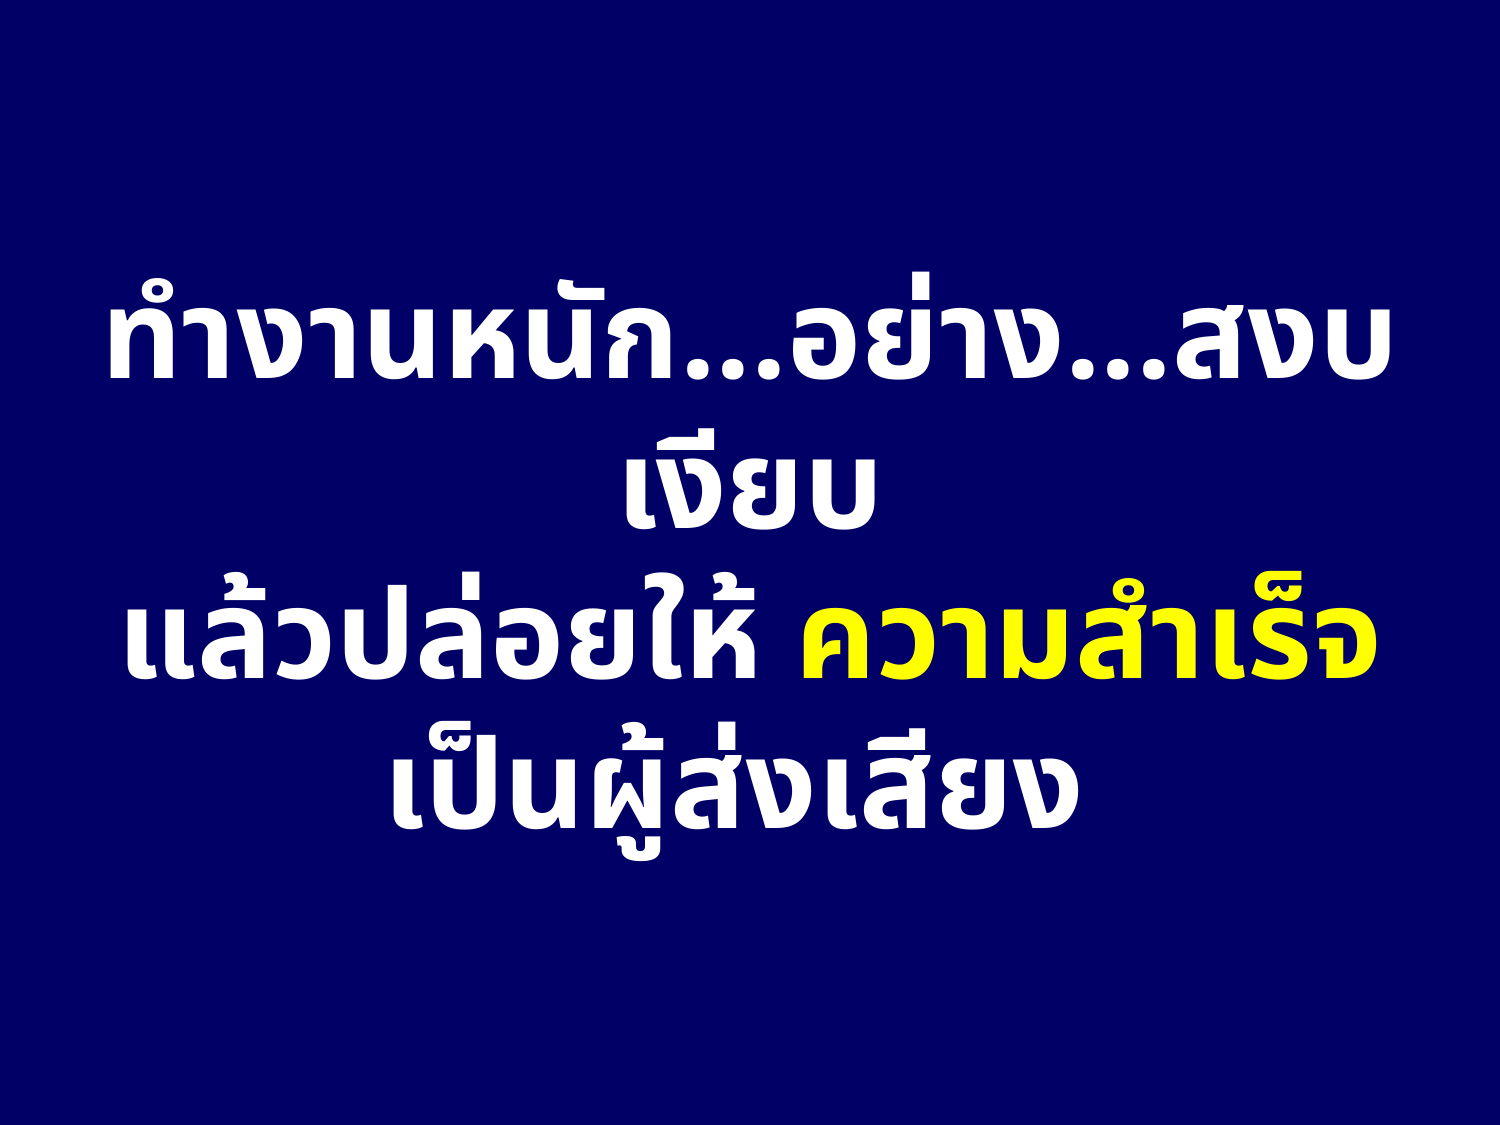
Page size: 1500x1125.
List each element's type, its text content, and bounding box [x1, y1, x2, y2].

text_box ทำงานหนัก...อย่าง...สงบเงียบ แล้วปล่อยให้ ความสำเร็จ เป็นผู้ส่งเสียง [46, 246, 1454, 1011]
